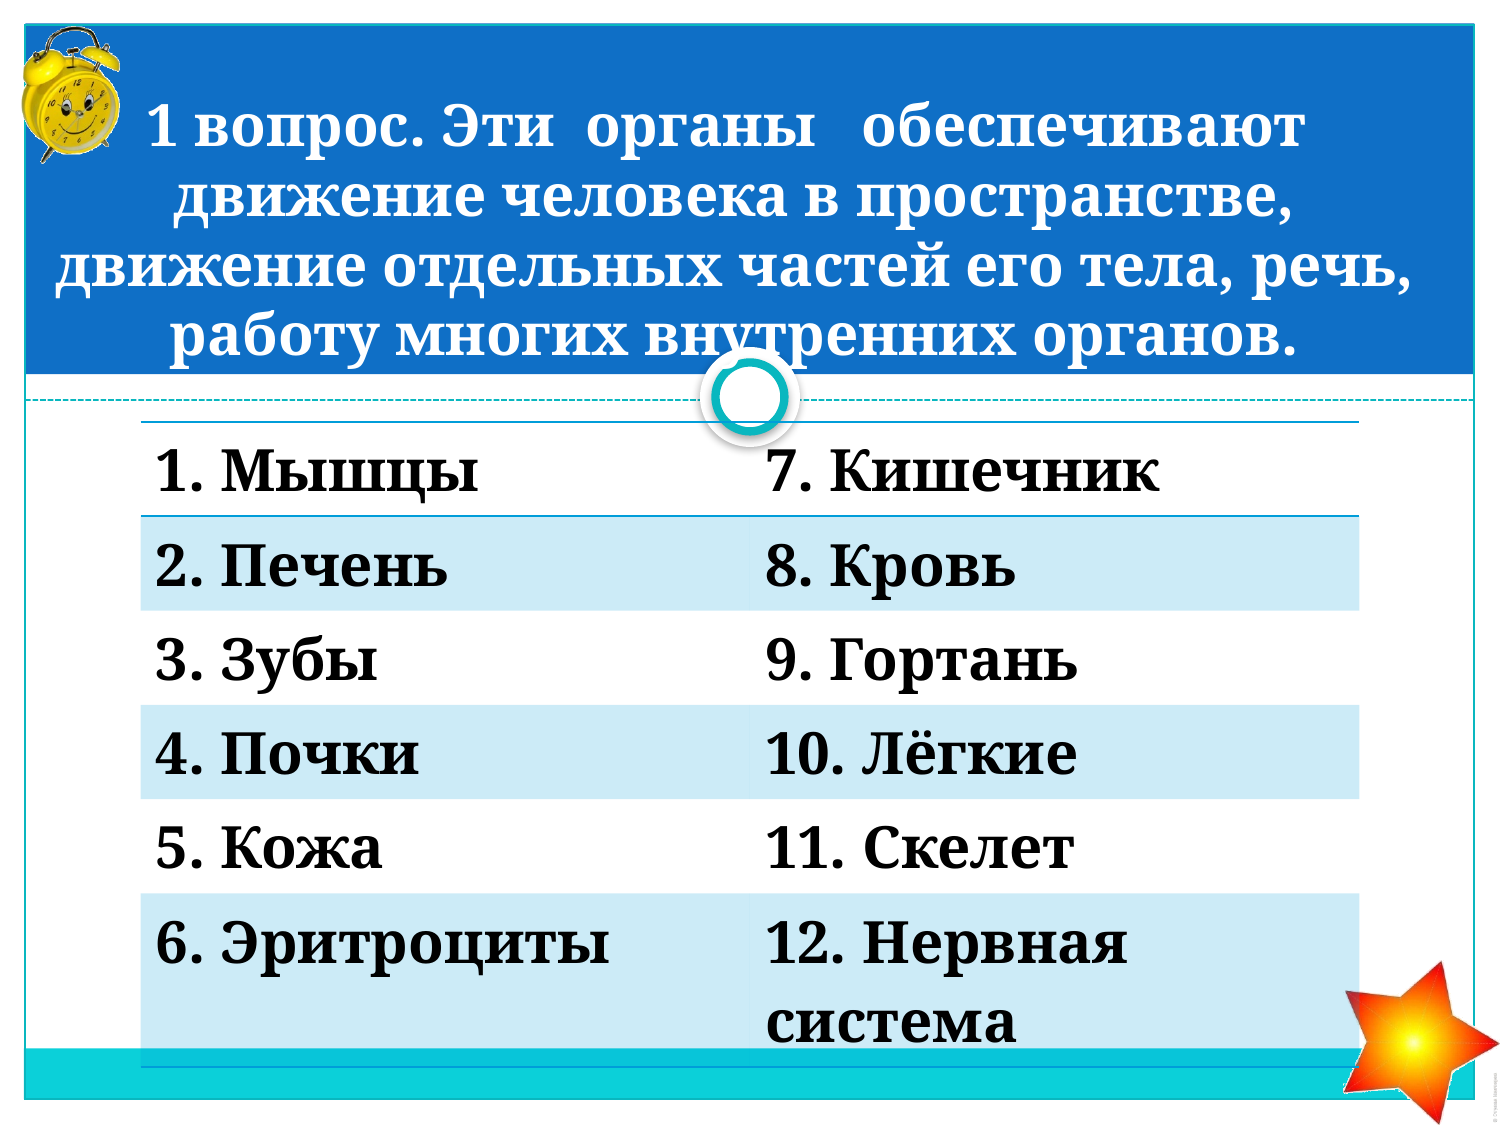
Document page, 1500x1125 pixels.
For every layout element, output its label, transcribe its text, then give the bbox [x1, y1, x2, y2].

table_header 1. Мышцы [141, 423, 750, 515]
table_cell 3. Зубы [141, 611, 750, 705]
picture [0, 24, 141, 166]
table_cell 4. Почки [141, 705, 750, 799]
table_cell 12. Нервная система [750, 893, 1359, 1066]
title 1 вопрос. Эти органы обеспечивают движение человека в пространстве, движение отдельных частей его тела, речь, работу многих внутренних органов. [37, 125, 1432, 375]
table_header 7. Кишечник [750, 423, 1359, 515]
table_cell 5. Кожа [141, 799, 750, 893]
table_cell 8. Кровь [750, 517, 1359, 611]
picture [1342, 960, 1500, 1125]
table_cell 10. Лёгкие [750, 705, 1359, 799]
table_cell 6. Эритроциты [141, 893, 750, 1066]
table_cell 2. Печень [141, 517, 750, 611]
table_cell 9. Гортань [750, 611, 1359, 705]
table_cell 11. Скелет [750, 799, 1359, 893]
